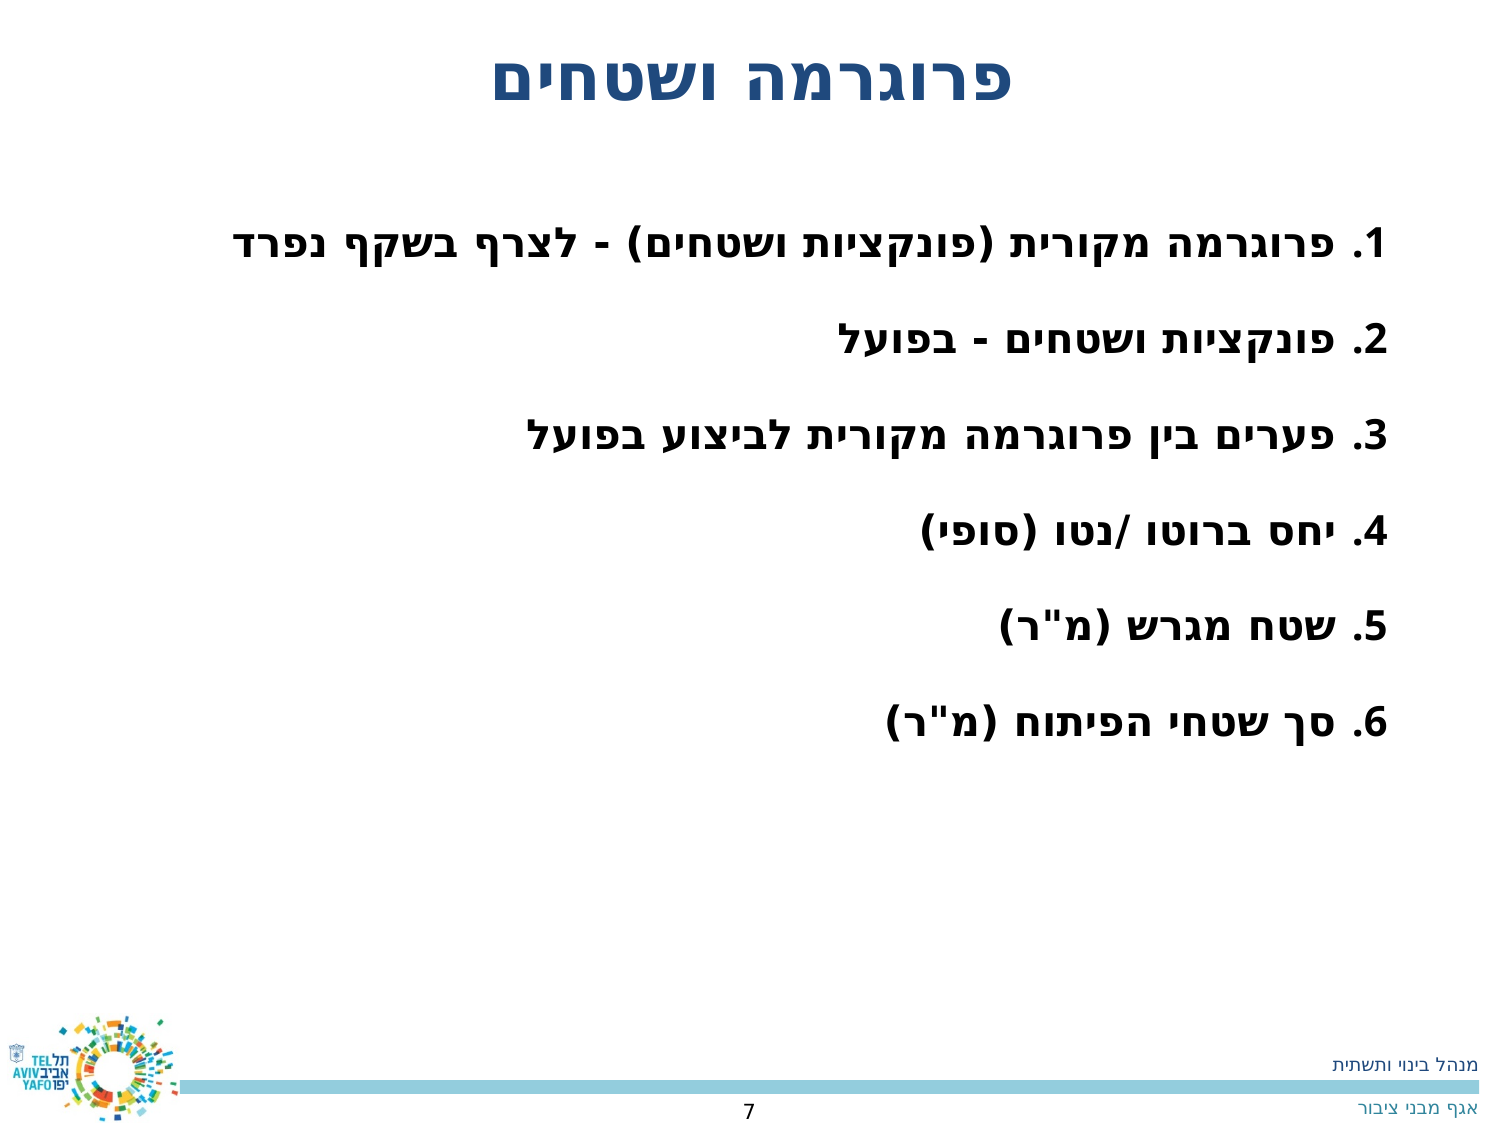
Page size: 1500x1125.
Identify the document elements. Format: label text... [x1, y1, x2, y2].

picture [7, 1013, 180, 1123]
text_box פרוגרמה מקורית (פונקציות ושטחים) - לצרף בשקף נפרד פונקציות ושטחים - בפועל פערים בין פרוגרמה מקורית לביצוע בפועל יחס ברוטו /נטו (סופי) שטח מגרש (מ"ר) סך שטחי הפיתוח (מ"ר) [87, 183, 1483, 753]
text_box פרוגרמה ושטחים [348, 21, 1157, 126]
